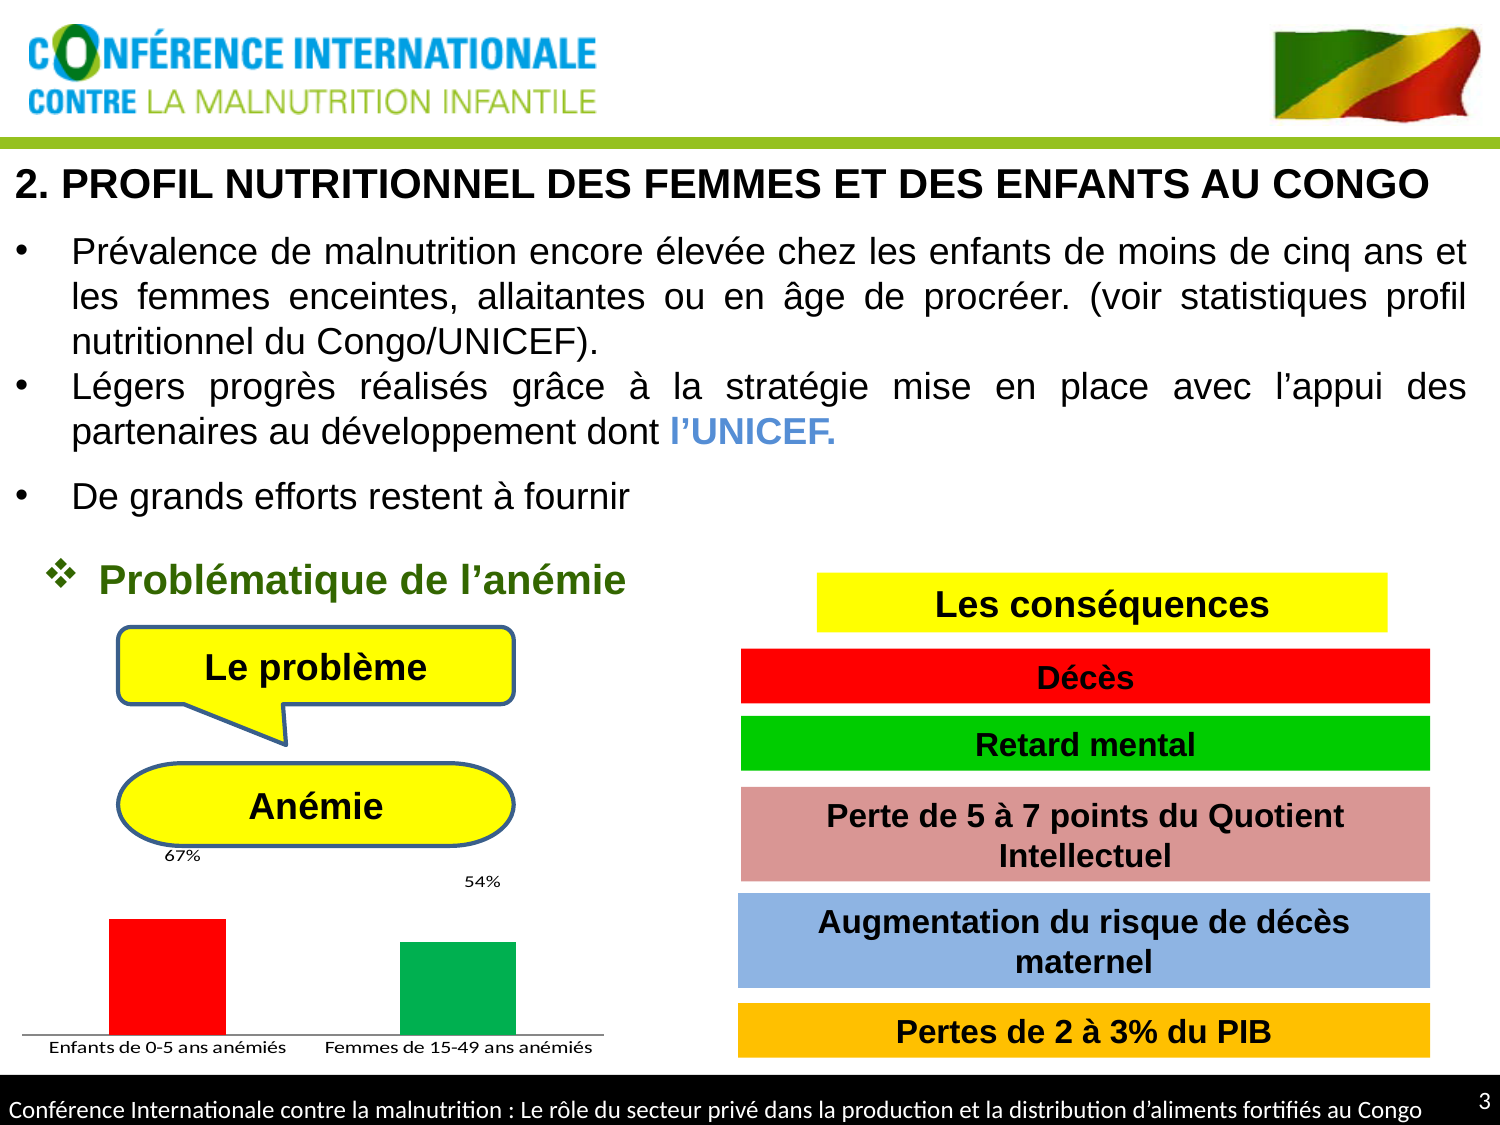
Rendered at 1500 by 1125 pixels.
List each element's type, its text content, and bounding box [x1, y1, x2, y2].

text_box Pertes de 2 à 3% du PIB [738, 1003, 1431, 1058]
footer Conférence Internationale contre la malnutrition : Le rôle du secteur privé dans la production et la distribution d’aliments fortifiés au Congo [0, 1075, 1449, 1125]
text_box Perte de 5 à 7 points du Quotient Intellectuel [741, 786, 1431, 882]
slide_number 3 [1449, 1069, 1500, 1125]
text_box 2. PROFIL NUTRITIONNEL DES FEMMES ET DES ENFANTS AU CONGO [0, 149, 1483, 214]
picture [1269, 24, 1483, 126]
text_box [0, 135, 1500, 151]
text_box Anémie [115, 761, 516, 847]
text_box Augmentation du risque de décès maternel [738, 893, 1431, 988]
text_box Retard mental [741, 715, 1431, 771]
text_box Décès [741, 648, 1431, 704]
text_box Les conséquences [816, 572, 1388, 633]
picture [29, 24, 597, 115]
text_box Le problème [115, 624, 516, 747]
text_box Problématique de l’anémie [27, 545, 1449, 611]
list Prévalence de malnutrition encore élevée chez les enfants de moins de cinq ans et les femmes enceintes, allaitantes ou en âge de procréer. (voir statistiques profil nutritionnel du Congo/UNICEF). Légers progrès réalisés grâce à la stratégie mise en place avec l’appui des partenaires au développement dont l’UNICEF. De grands efforts restent à fournir [0, 219, 1483, 1075]
chart [9, 848, 616, 1062]
